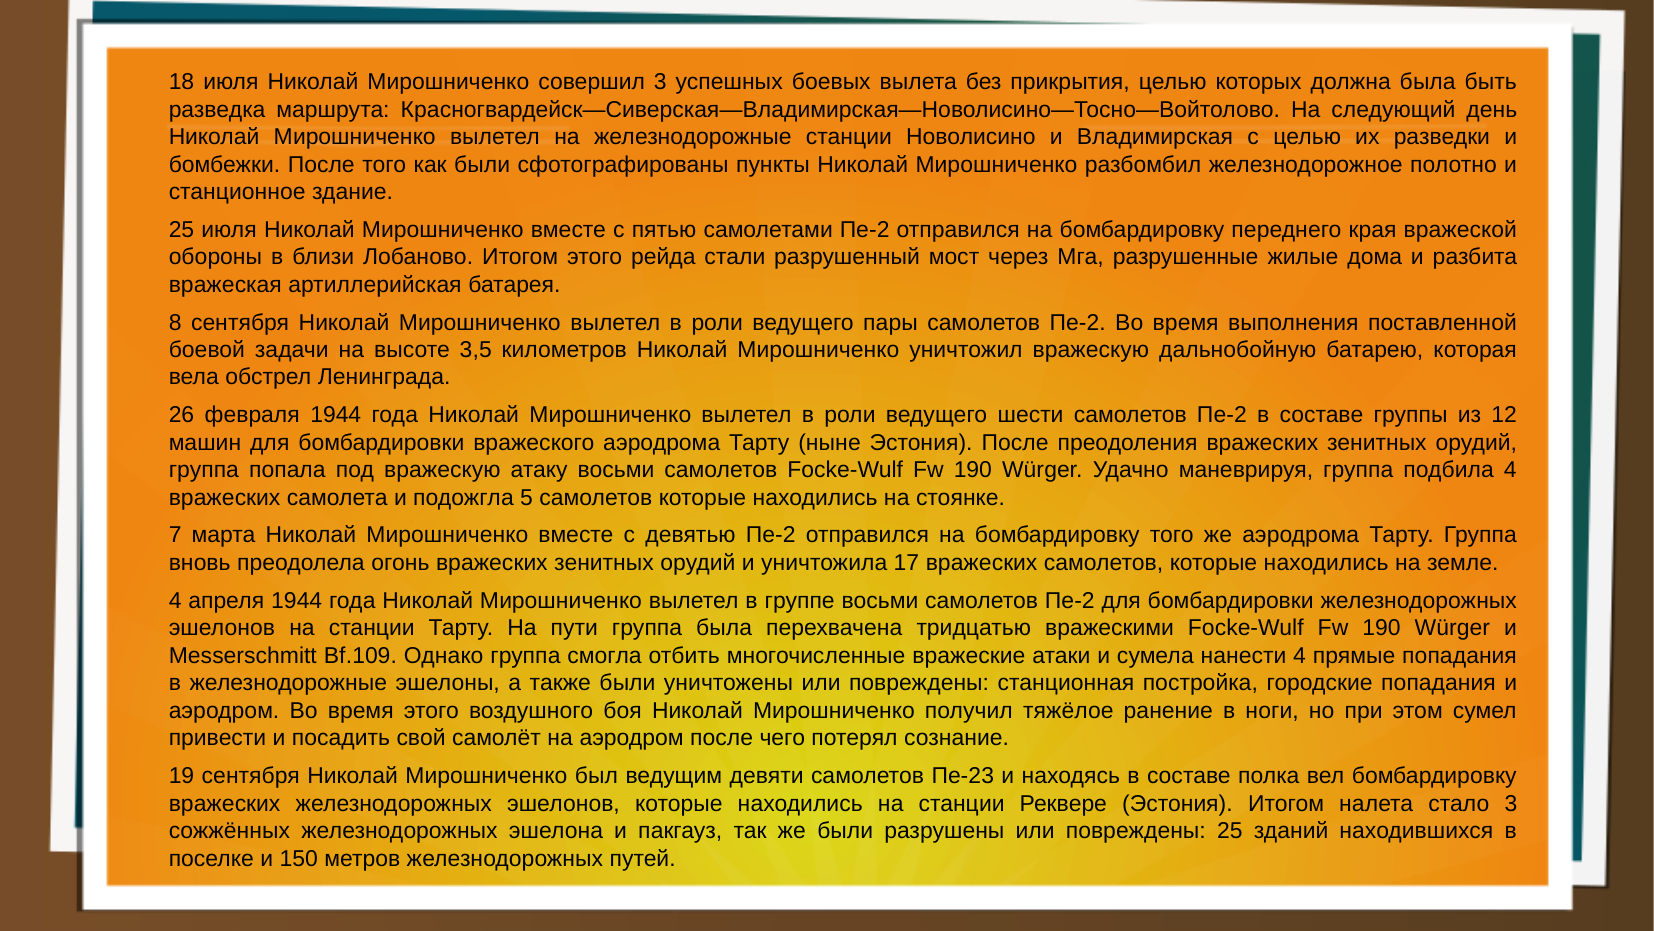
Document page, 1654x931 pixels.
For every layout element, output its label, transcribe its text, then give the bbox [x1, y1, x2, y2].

text_box 18 июля Николай Мирошниченко совершил 3 успешных боевых вылета без прикрытия, целью которых должна была быть разведка маршрута: Красногвардейск—Сиверская—Владимирская—Новолисино—Тосно—Войтолово. На следующий день Николай Мирошниченко вылетел на железнодорожные станции Новолисино и Владимирская с целью их разведки и бомбежки. После того как были сфотографированы пункты Николай Мирошниченко разбомбил железнодорожное полотно и станционное здание. 25 июля Николай Мирошниченко вместе с пятью самолетами Пе-2 отправился на бомбардировку переднего края вражеской обороны в близи Лобаново. Итогом этого рейда стали разрушенный мост через Мга, разрушенные жилые дома и разбита вражеская артиллерийская батарея. 8 сентября Николай Мирошниченко вылетел в роли ведущего пары самолетов Пе-2. Во время выполнения поставленной боевой задачи на высоте 3,5 километров Николай Мирошниченко уничтожил вражескую дальнобойную батарею, которая вела обстрел Ленинграда. 26 февраля 1944 года Николай Мирошниченко вылетел в роли ведущего шести самолетов Пе-2 в составе группы из 12 машин для бомбардировки вражеского аэродрома Тарту (ныне Эстония). После преодоления вражеских зенитных орудий, группа попала под вражескую атаку восьми самолетов Focke-Wulf Fw 190 Würger. Удачно маневрируя, группа подбила 4 вражеских самолета и подожгла 5 самолетов которые находились на стоянке. 7 марта Николай Мирошниченко вместе с девятью Пе-2 отправился на бомбардировку того же аэродрома Тарту. Группа вновь преодолела огонь вражеских зенитных орудий и уничтожила 17 вражеских самолетов, которые находились на земле. 4 апреля 1944 года Николай Мирошниченко вылетел в группе восьми самолетов Пе-2 для бомбардировки железнодорожных эшелонов на станции Тарту. На пути группа была перехвачена тридцатью вражескими Focke-Wulf Fw 190 Würger и Messerschmitt Bf.109. Однако группа смогла отбить многочисленные вражеские атаки и сумела нанести 4 прямые попадания в железнодорожные эшелоны, а также были уничтожены или повреждены: станционная постройка, городские попадания и аэродром. Во время этого воздушного боя Николай Мирошниченко получил тяжёлое ранение в ноги, но при этом сумел привести и посадить свой самолёт на аэродром после чего потерял сознание. 19 сентября Николай Мирошниченко был ведущим девяти самолетов Пе-23 и находясь в составе полка вел бомбардировку вражеских железнодорожных эшелонов, которые находились на станции Реквере (Эстония). Итогом налета стало 3 сожжённых железнодорожных эшелона и пакгауз, так же были разрушены или повреждены: 25 зданий находившихся в поселке и 150 метров железнодорожных путей. [100, 66, 1519, 906]
picture [0, 0, 1654, 931]
